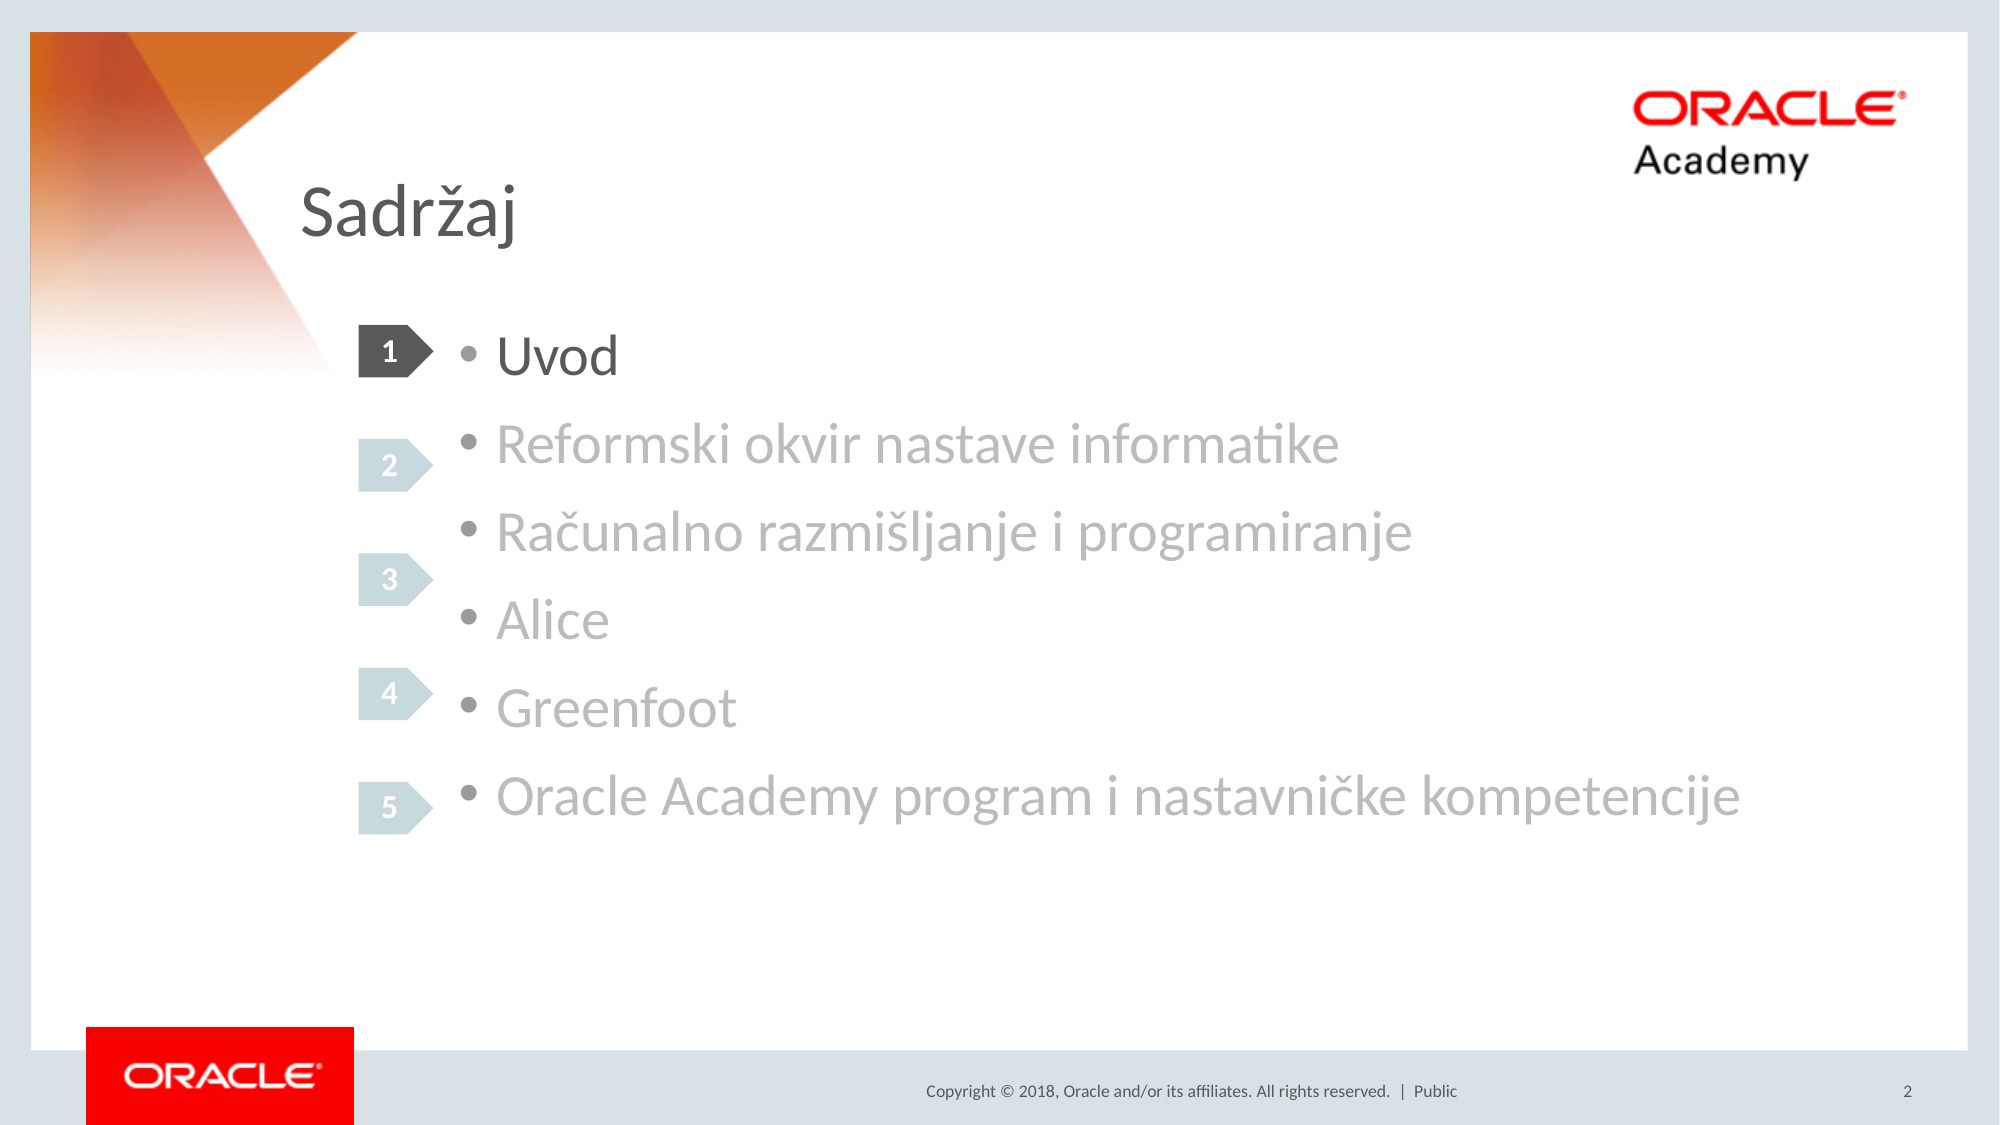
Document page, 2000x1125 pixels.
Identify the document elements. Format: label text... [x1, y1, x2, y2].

title Sadržaj [300, 104, 2000, 251]
slide_number 2 [1857, 1075, 1913, 1106]
text_box 2 [356, 437, 437, 494]
text_box 1 [356, 322, 437, 380]
text_box 4 [356, 665, 437, 723]
picture [1600, 57, 1931, 104]
text_box 3 [356, 551, 437, 609]
picture [86, 1027, 354, 1125]
text_box 5 [356, 779, 437, 837]
picture [30, 32, 358, 378]
list Uvod Reformski okvir nastave informatike Računalno razmišljanje i programiranje Alice Greenfoot Oracle Academy program i nastavničke kompetencije [458, 324, 1913, 975]
footer Public [1414, 1075, 1857, 1106]
